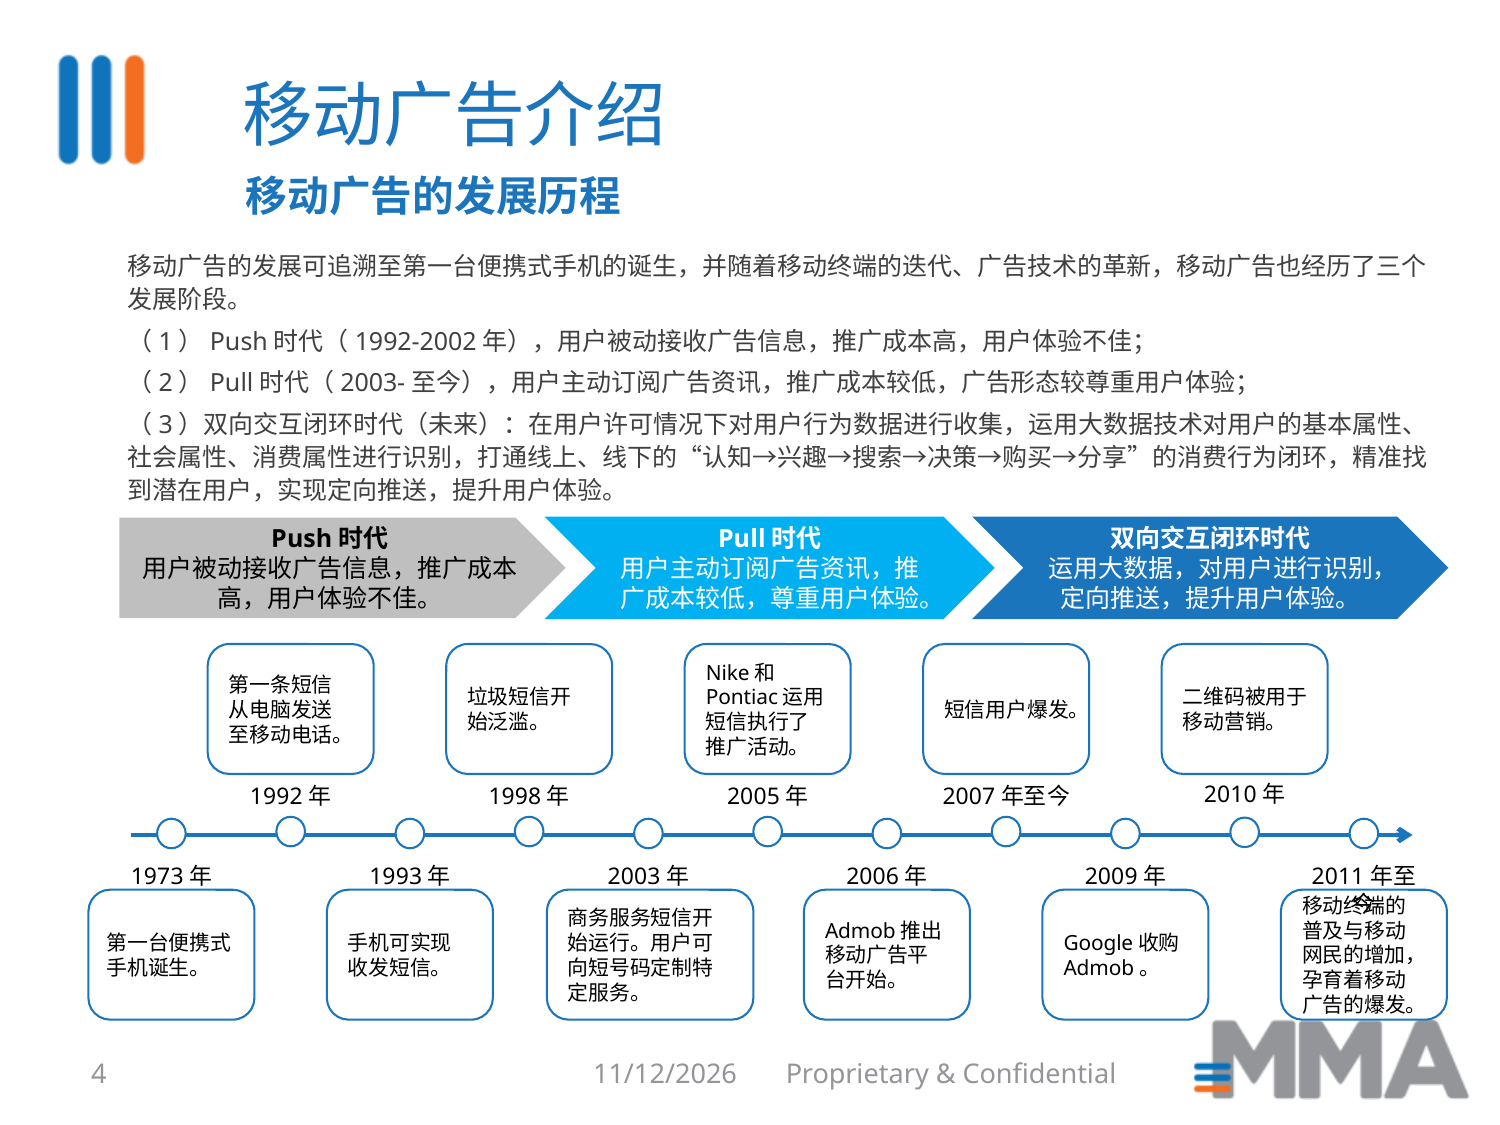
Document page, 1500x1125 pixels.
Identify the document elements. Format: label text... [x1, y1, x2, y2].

list 移动广告介绍 [227, 39, 1440, 185]
picture [0, 0, 1500, 1125]
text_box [88, 517, 1447, 1020]
list 移动广告的发展历程 [230, 167, 1445, 240]
list 移动广告的发展可追溯至第一台便携式手机的诞生，并随着移动终端的迭代、广告技术的革新，移动广告也经历了三个发展阶段。 （1）Push时代（1992-2002年），用户被动接收广告信息，推广成本高，用户体验不佳； （2）Pull时代（2003-至今），用户主动订阅广告资讯，推广成本较低，广告形态较尊重用户体验； （3）双向交互闭环时代（未来）：在用户许可情况下对用户行为数据进行收集，运用大数据技术对用户的基本属性、社会属性、消费属性进行识别，打通线上、线下的“认知→兴趣→搜索→决策→购买→分享”的消费行为闭环，精准找到潜在用户，实现定向推送，提升用户体验。 [127, 246, 1434, 517]
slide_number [495, 1044, 752, 1105]
slide_number 4 [41, 1044, 157, 1105]
footer Proprietary & Confidential [752, 1044, 1150, 1105]
